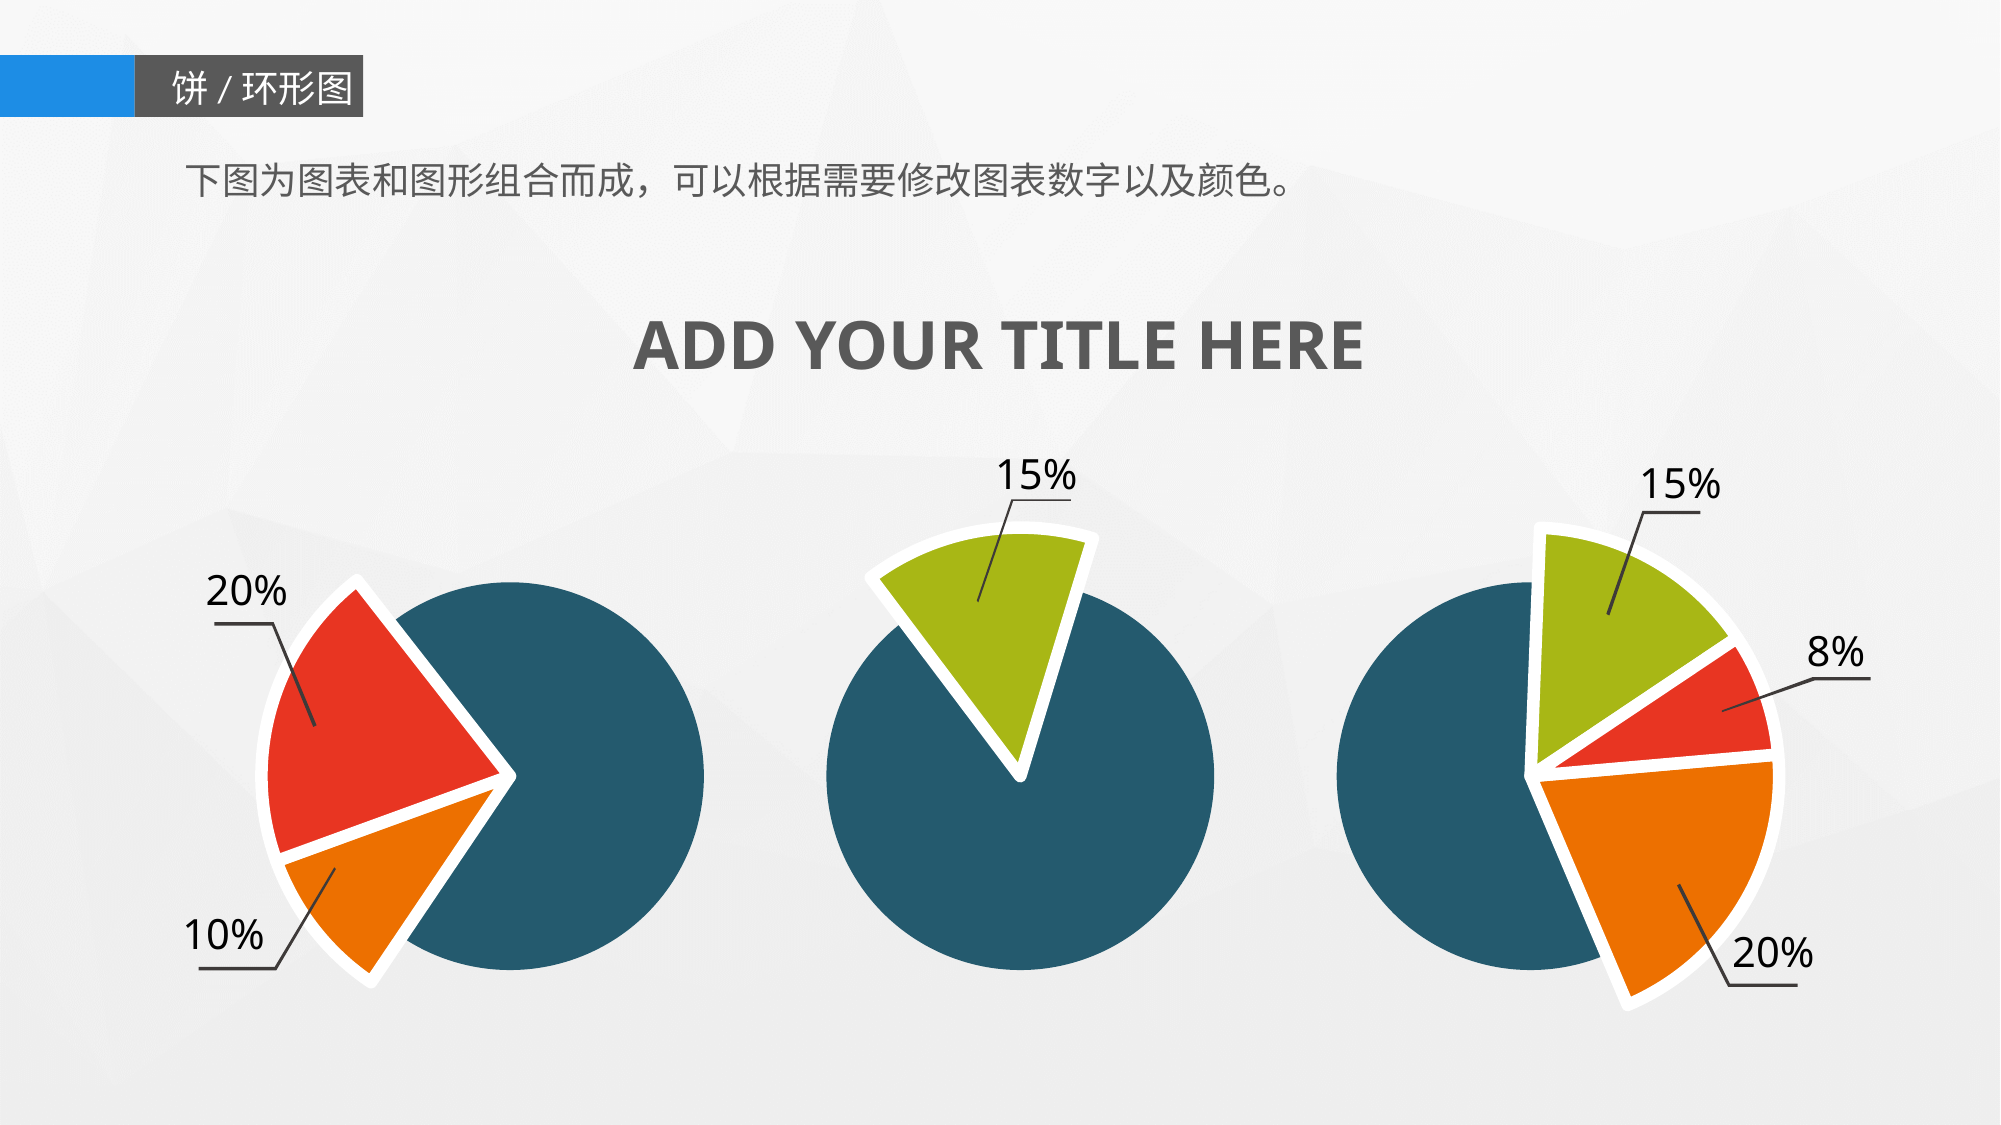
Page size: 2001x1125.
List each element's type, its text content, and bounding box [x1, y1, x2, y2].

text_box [631, 440, 1409, 1036]
text_box 饼/环形图 [156, 57, 369, 117]
text_box ADD YOUR TITLE HERE [618, 295, 1382, 391]
text_box 下图为图表和图形组合而成，可以根据需要修改图表数字以及颜色。 [169, 140, 1325, 210]
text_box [121, 517, 899, 1036]
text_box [1409, 449, 1920, 1036]
